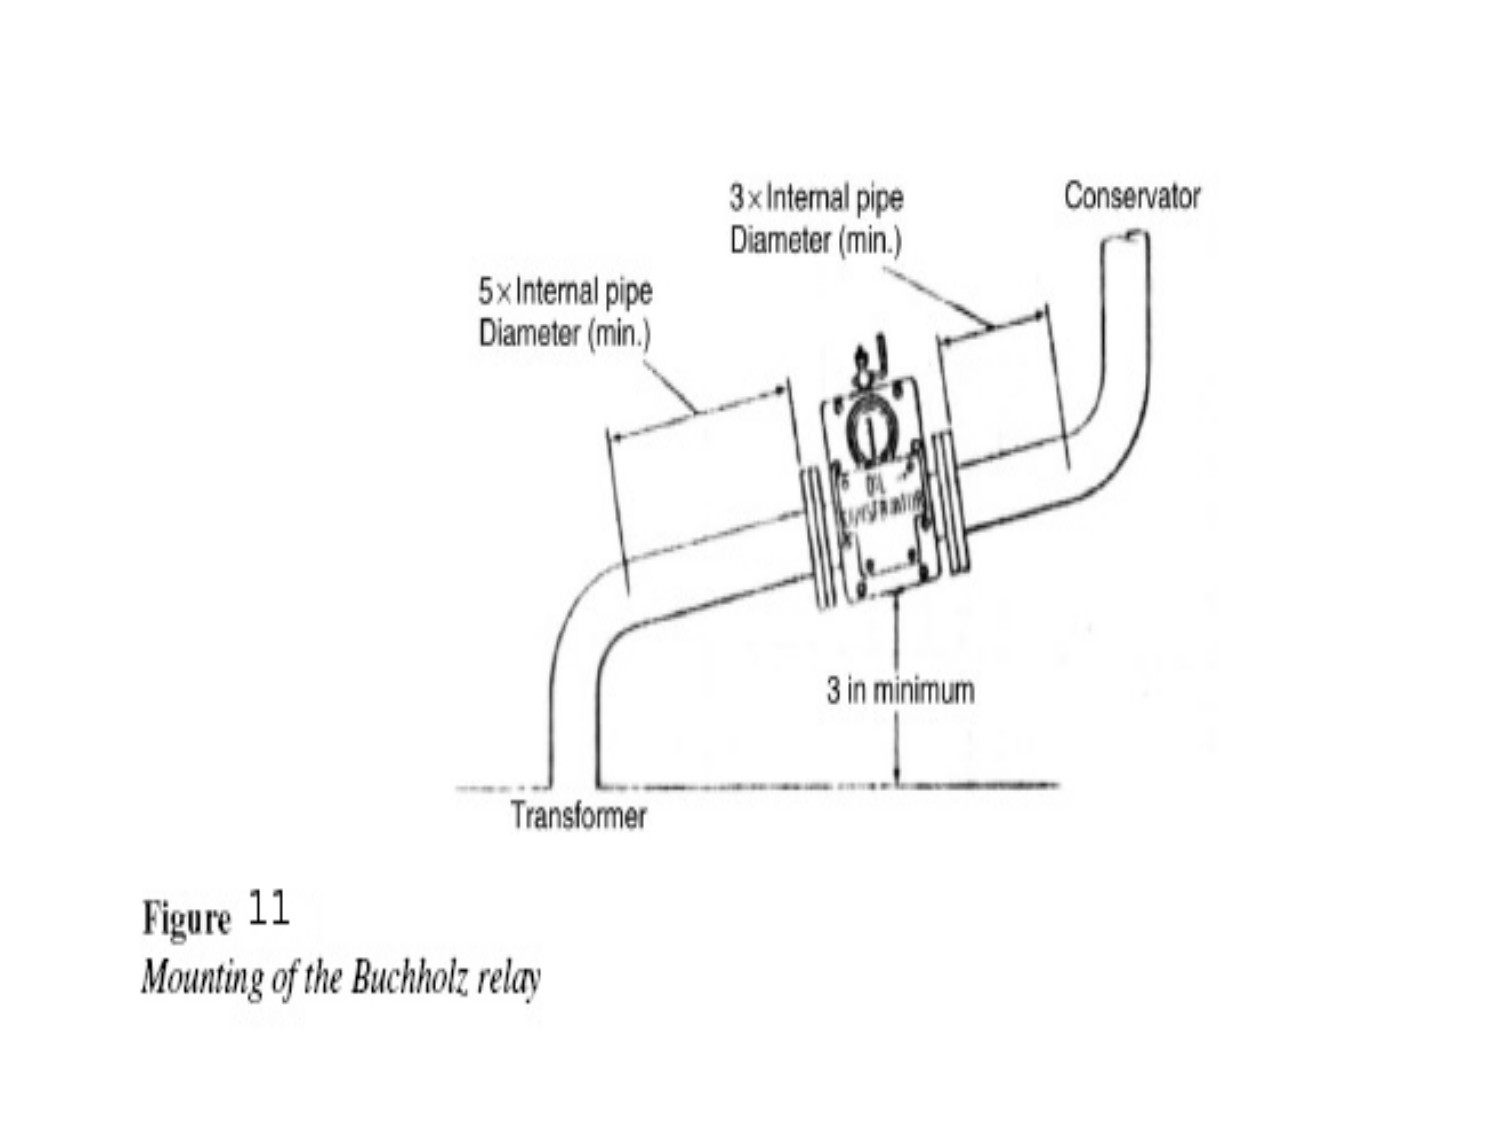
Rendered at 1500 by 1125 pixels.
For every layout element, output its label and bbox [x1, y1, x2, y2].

picture [49, 37, 1426, 1063]
